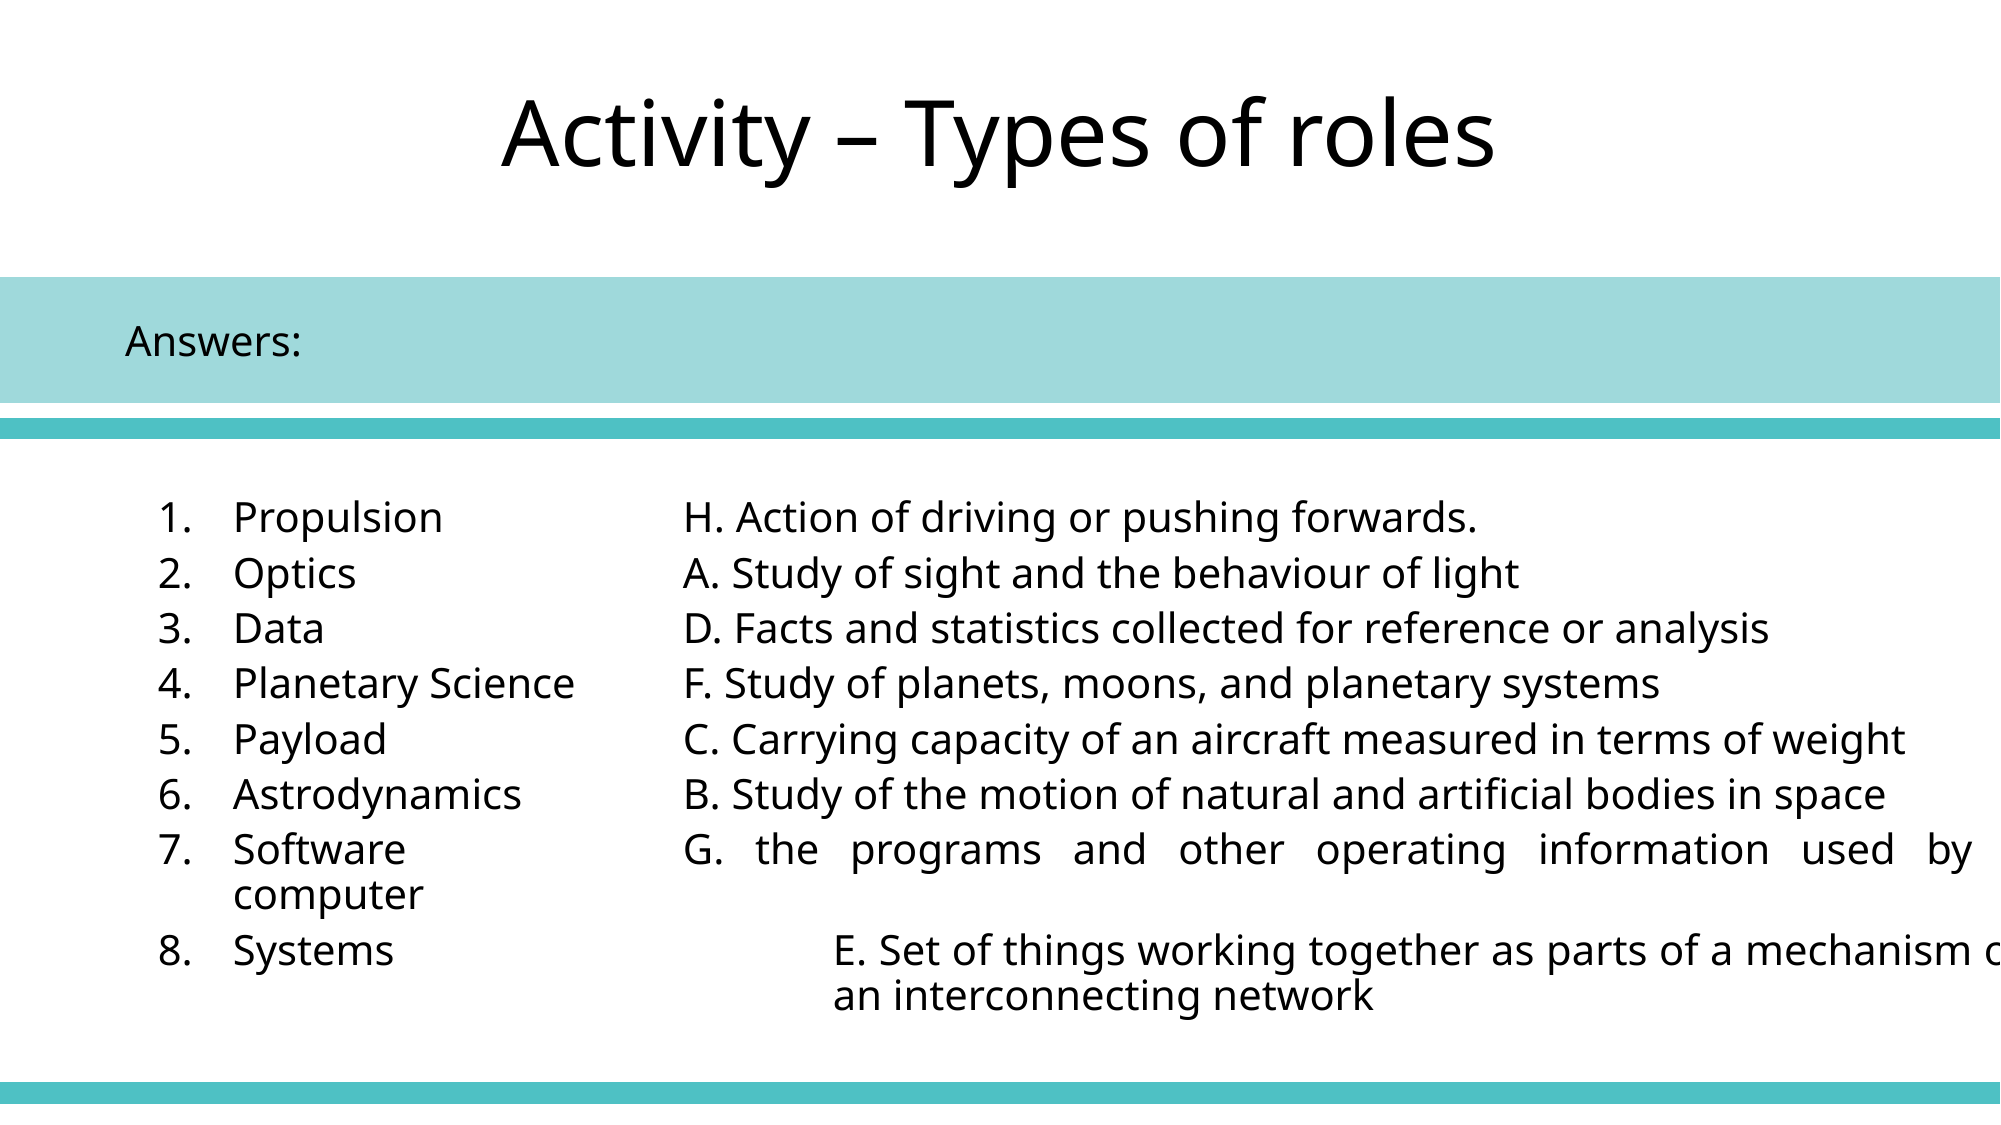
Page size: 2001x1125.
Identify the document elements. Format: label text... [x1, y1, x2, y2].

text_box [0, 277, 2000, 403]
text_box Propulsion H. Action of driving or pushing forwards. Optics A. Study of sight and the behaviour of light Data D. Facts and statistics collected for reference or analysis Planetary Science F. Study of planets, moons, and planetary systems Payload C. Carrying capacity of an aircraft measured in terms of weight Astrodynamics B. Study of the motion of natural and artificial bodies in space Software G. the programs and other operating information used by a computer Systems E. Set of things working together as parts of a mechanism or an interconnecting network [67, 489, 2000, 961]
text_box [0, 418, 2000, 439]
text_box [0, 1082, 2000, 1104]
title Activity – Types of roles [0, 0, 2000, 273]
list Answers: [110, 313, 2000, 403]
